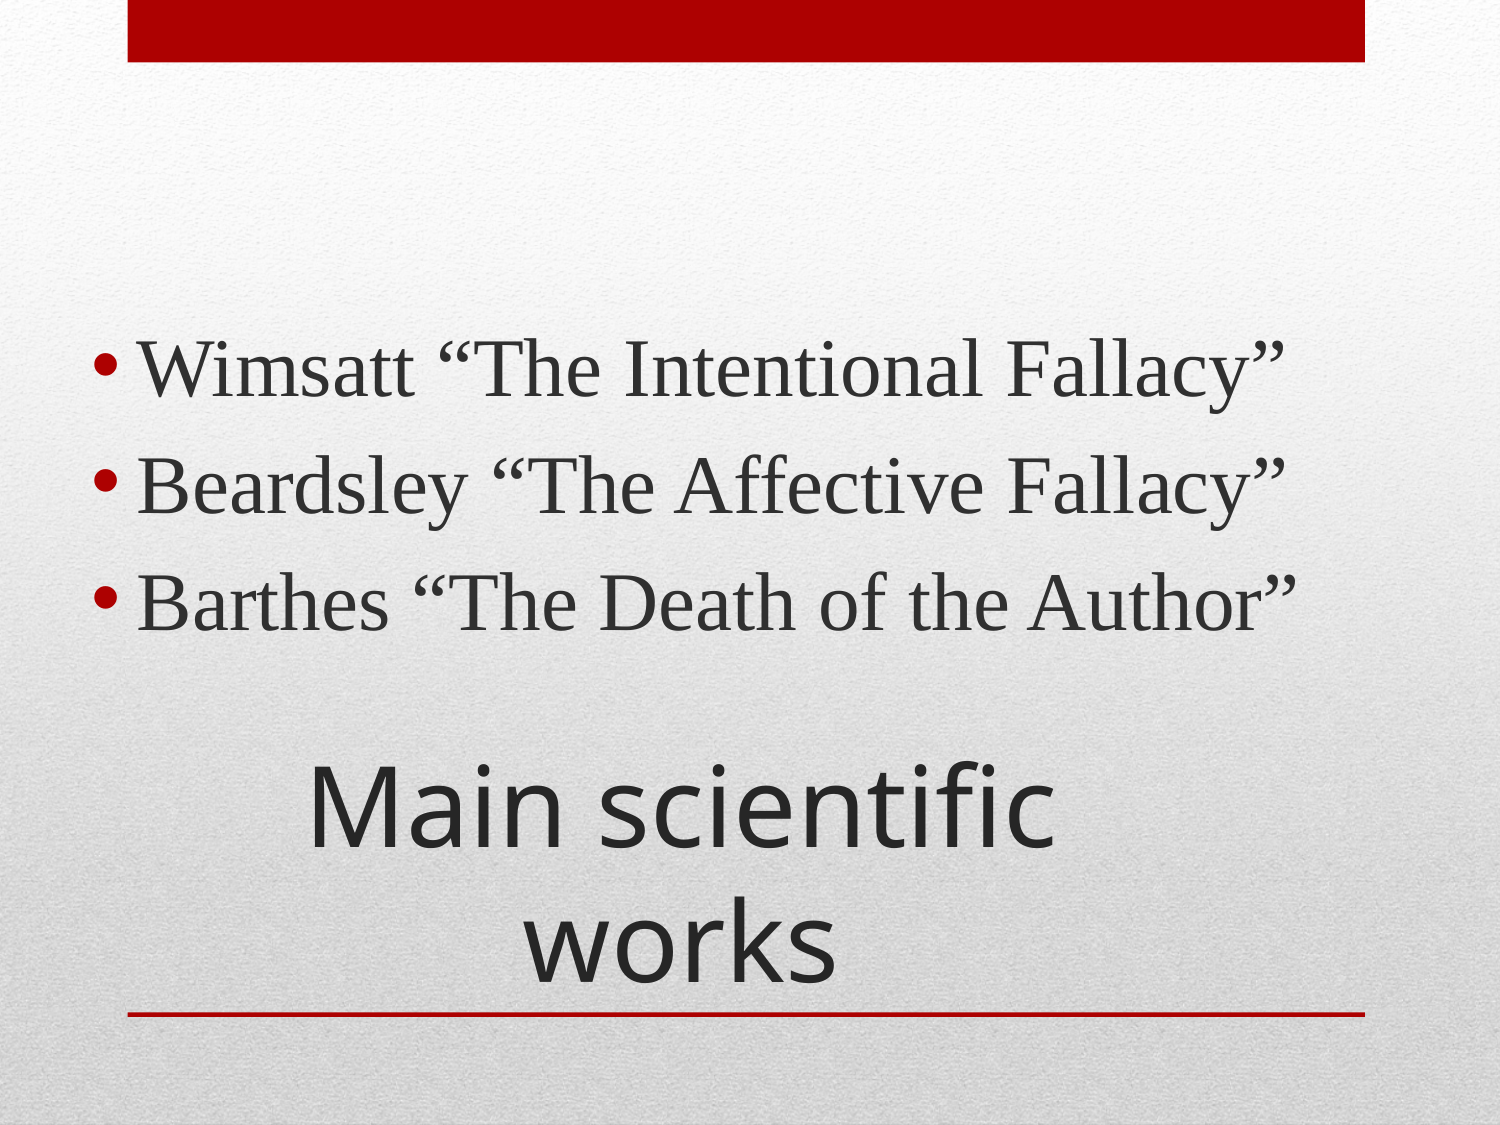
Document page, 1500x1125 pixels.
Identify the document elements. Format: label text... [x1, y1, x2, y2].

title Main scientific works [125, 834, 1238, 1013]
list Wimsatt “The Intentional Fallacy” Beardsley “The Affective Fallacy” Barthes “The Death of the Author” [76, 196, 1387, 834]
